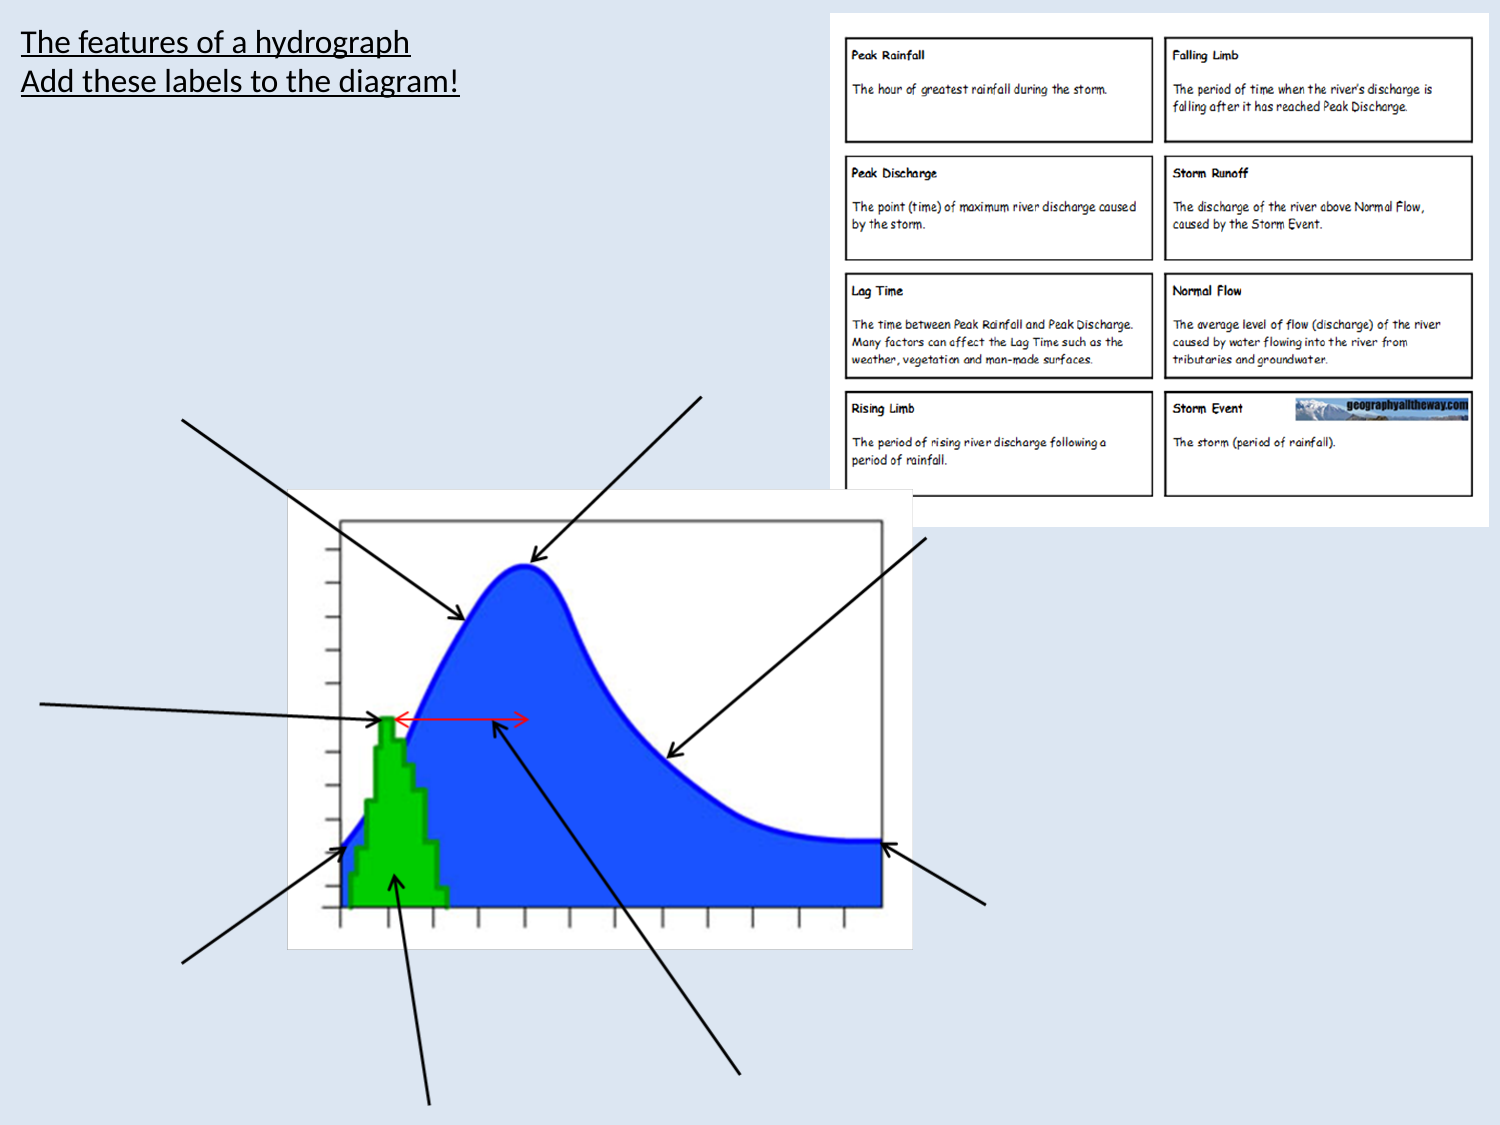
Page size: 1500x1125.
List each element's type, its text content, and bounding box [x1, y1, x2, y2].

picture [39, 13, 1489, 1106]
text_box The features of a hydrograph Add these labels to the diagram! [5, 12, 774, 107]
